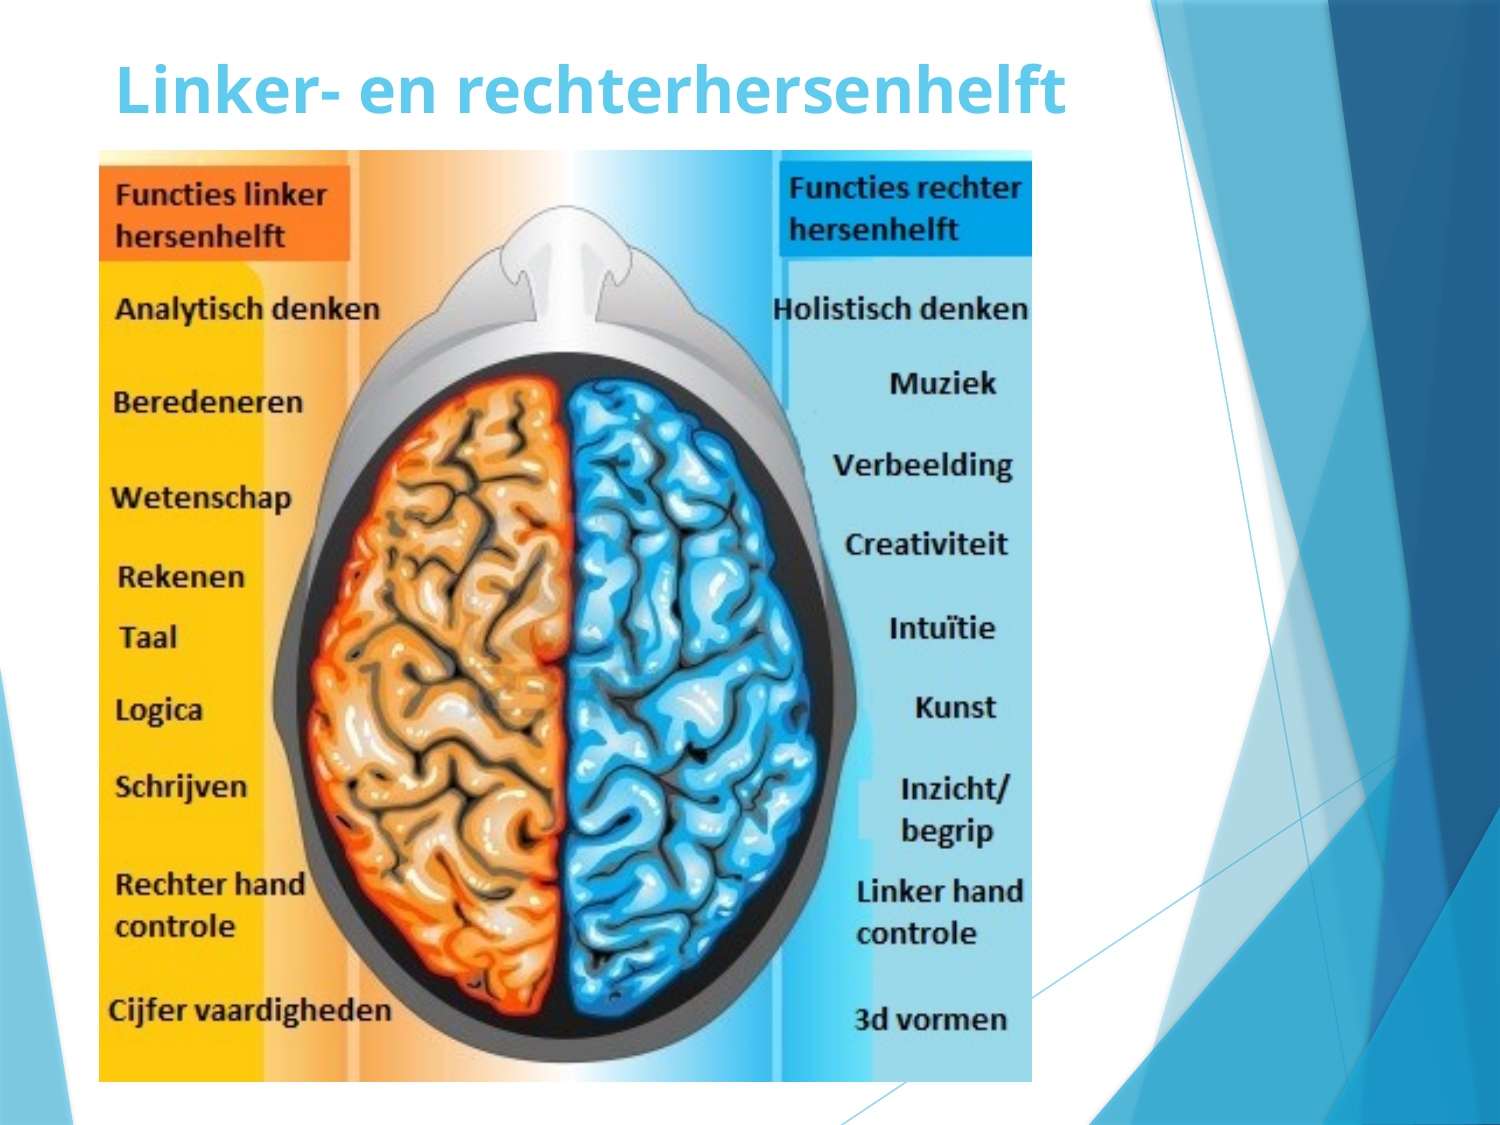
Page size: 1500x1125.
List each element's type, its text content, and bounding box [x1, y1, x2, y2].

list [99, 149, 1033, 1083]
title Linker- en rechterhersenhelft [99, 41, 1142, 259]
